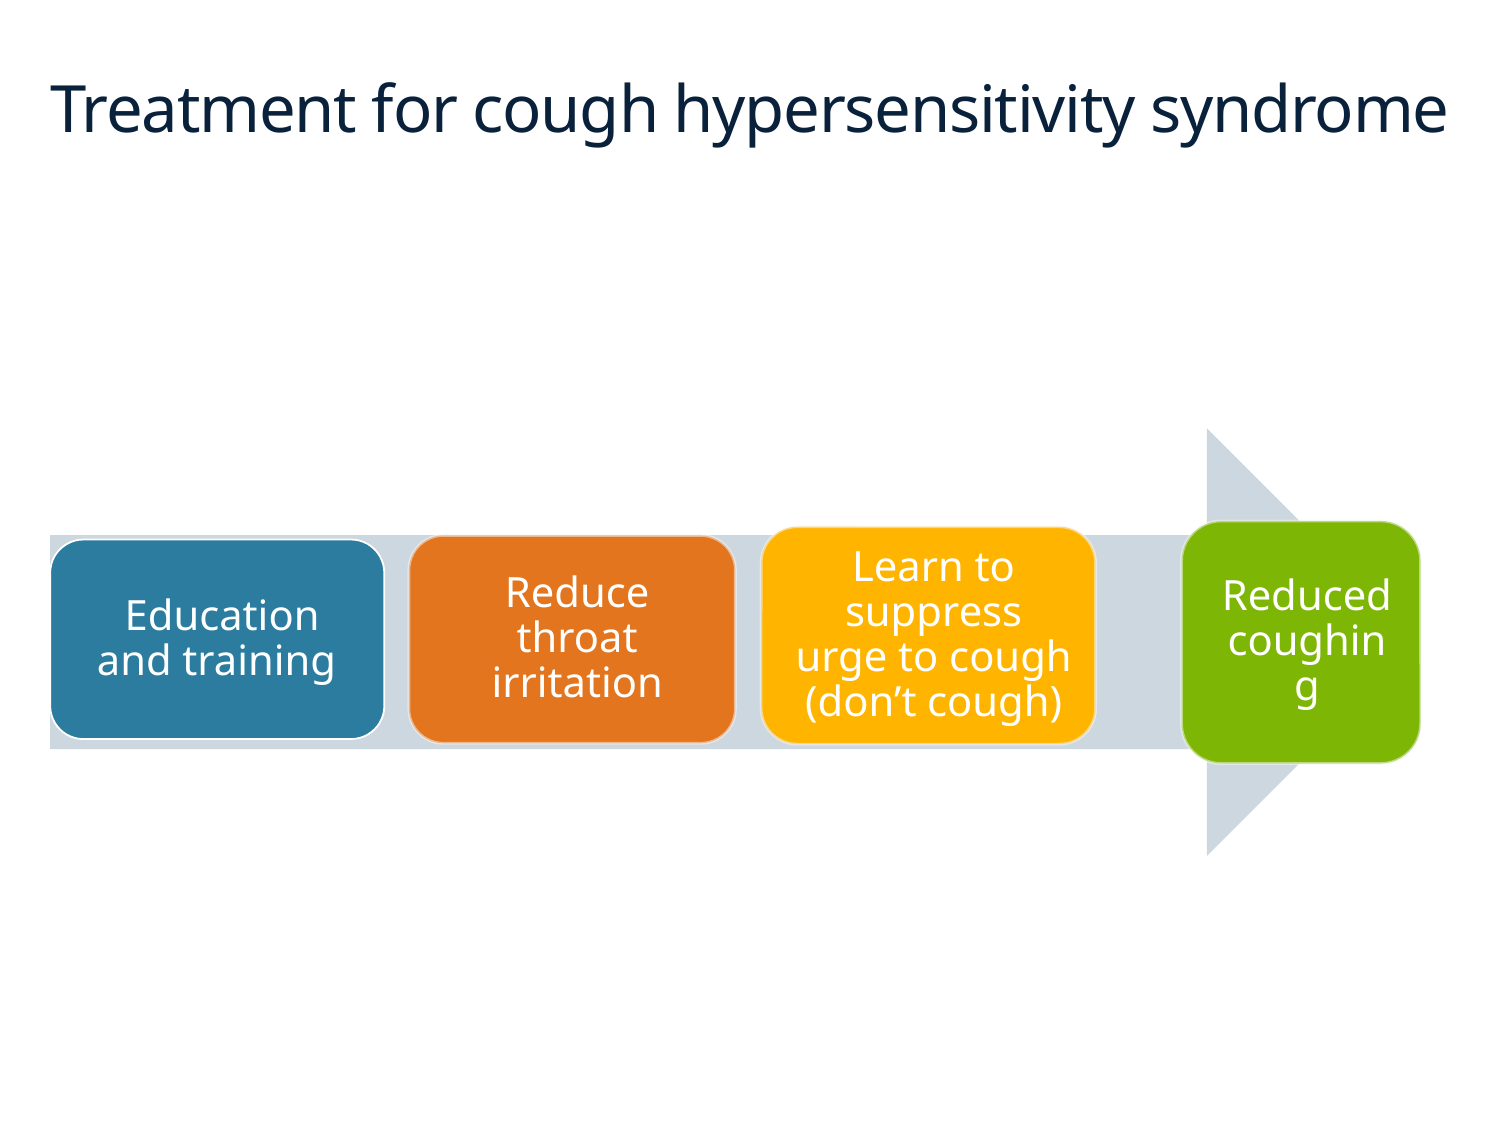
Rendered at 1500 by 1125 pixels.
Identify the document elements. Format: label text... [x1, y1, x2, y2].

title Treatment for cough hypersensitivity syndrome [0, 42, 1500, 182]
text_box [49, 428, 1421, 857]
